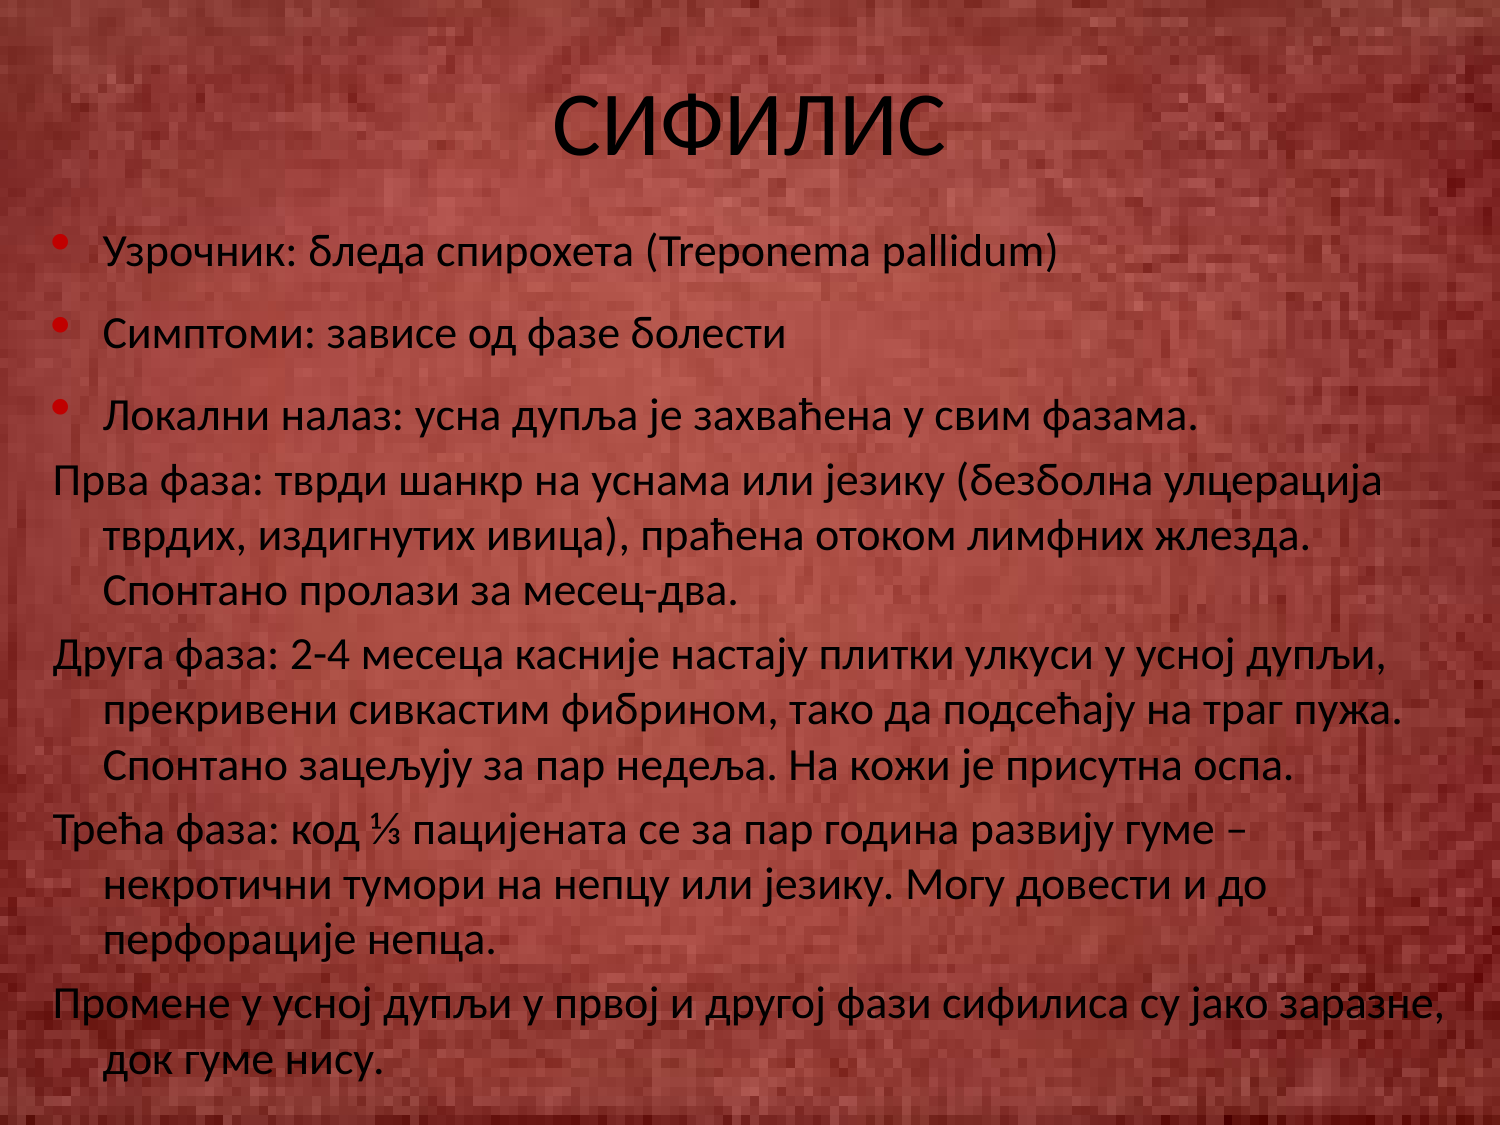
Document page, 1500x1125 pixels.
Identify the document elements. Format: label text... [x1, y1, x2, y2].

picture [0, 0, 1500, 1125]
list Узрочник: бледа спирохета (Treponema pallidum) Симптоми: зависе од фазе болести Локални налаз: усна дупља је захваћена у свим фазама. Прва фаза: тврди шанкр на уснама или језику (безболна улцерација тврдих, издигнутих ивица), праћена отоком лимфних жлезда. Спонтано пролази за месец-два. Друга фаза: 2-4 месеца касније настају плитки улкуси у усној дупљи, прекривени сивкастим фибрином, тако да подсећају на траг пужа. Спонтано зацељују за пар недеља. На кожи је присутна оспа. Трећа фаза: код ⅓ пацијената се за пар година развију гуме – некротични тумори на непцу или језику. Могу довести и до перфорације непца. Промене у усној дупљи у првој и другој фази сифилиса су јако заразне, док гуме нису. [37, 212, 1500, 1100]
title СИФИЛИС [75, 24, 1425, 212]
